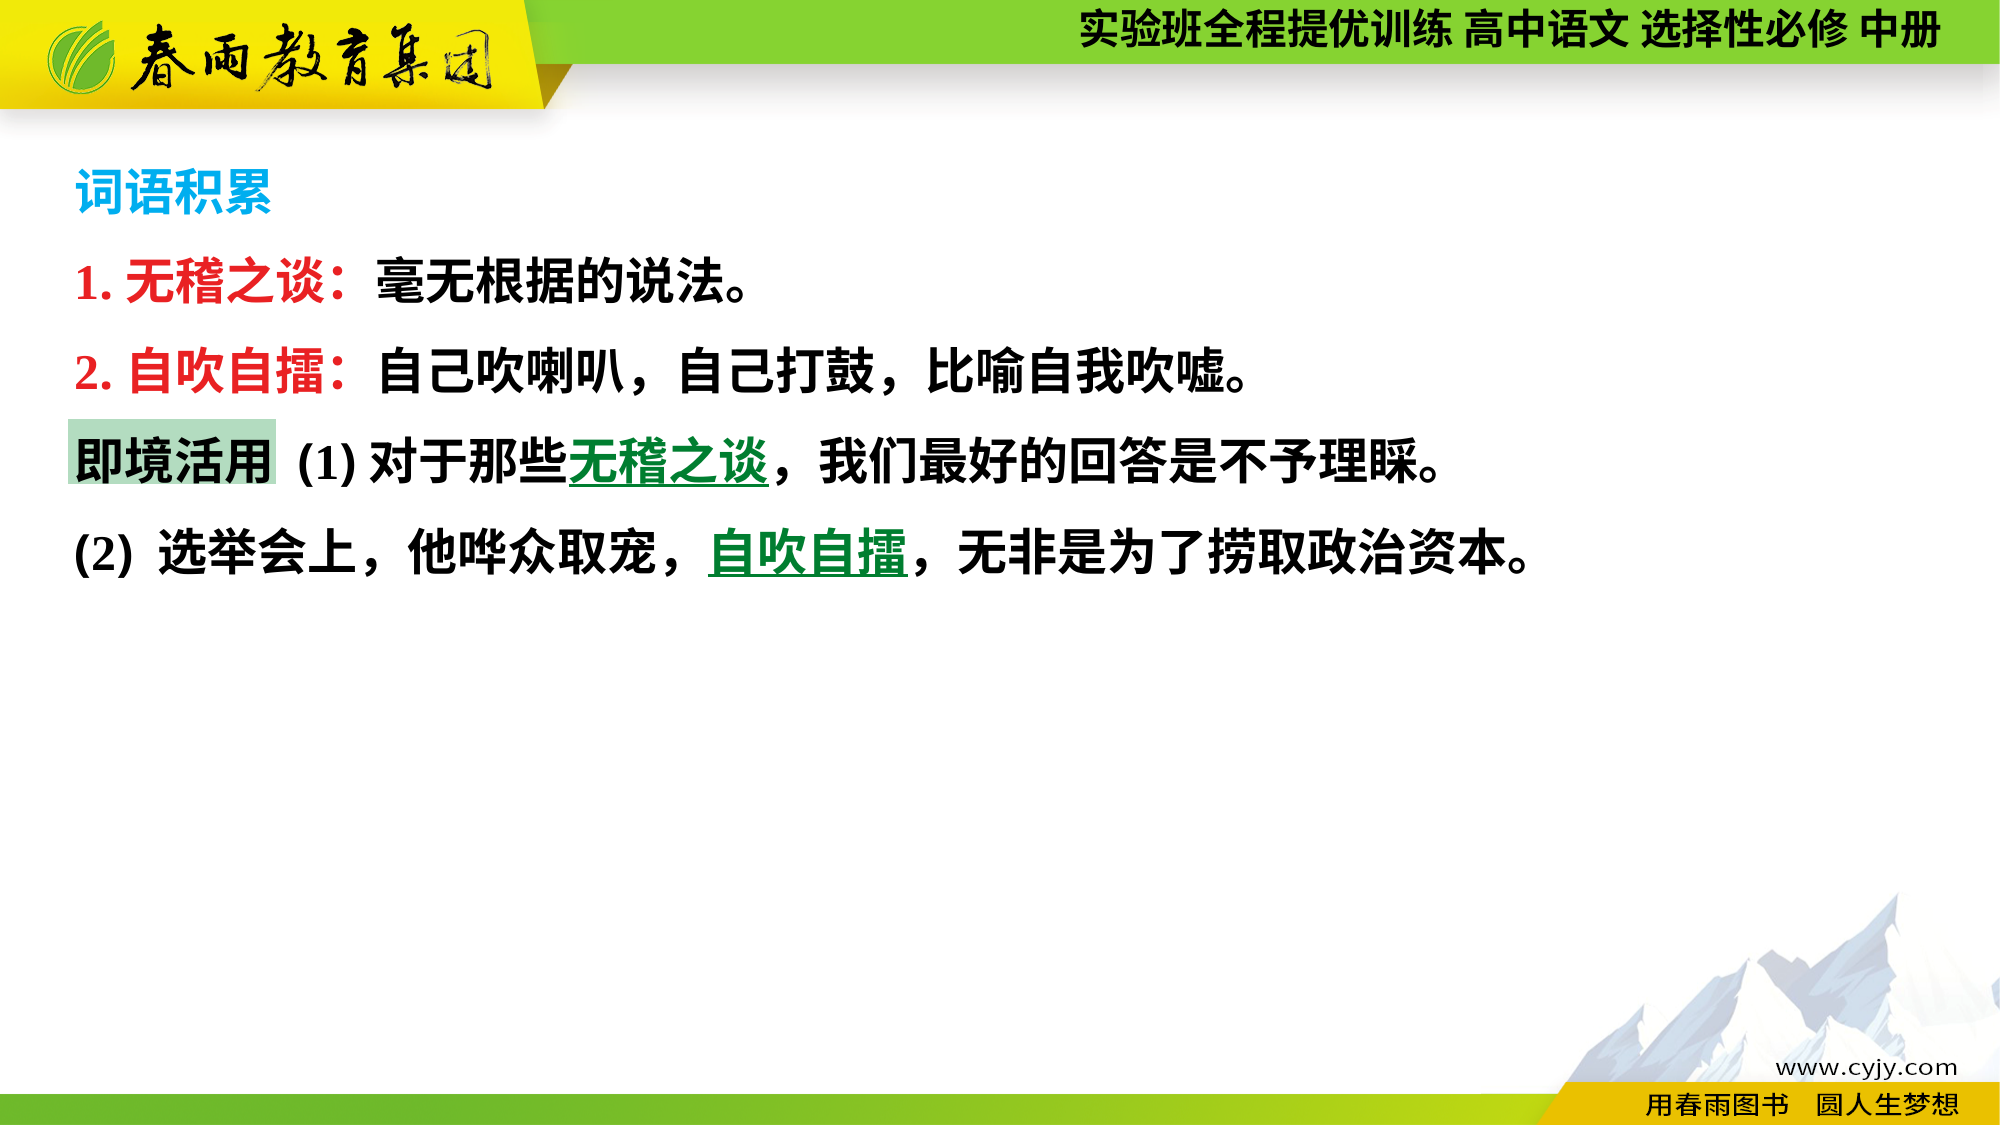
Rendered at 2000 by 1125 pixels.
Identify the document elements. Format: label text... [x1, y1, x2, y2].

list 词语积累 1.无稽之谈：毫无根据的说法。 2.自吹自擂：自己吹喇叭，自己打鼓，比喻自我吹嘘。 即境活用 (1)对于那些无稽之谈，我们最好的回答是不予理睬。 (2) 选举会上，他哗众取宠，自吹自擂，无非是为了捞取政治资本。 [59, 122, 1944, 581]
picture [0, 0, 2000, 1125]
